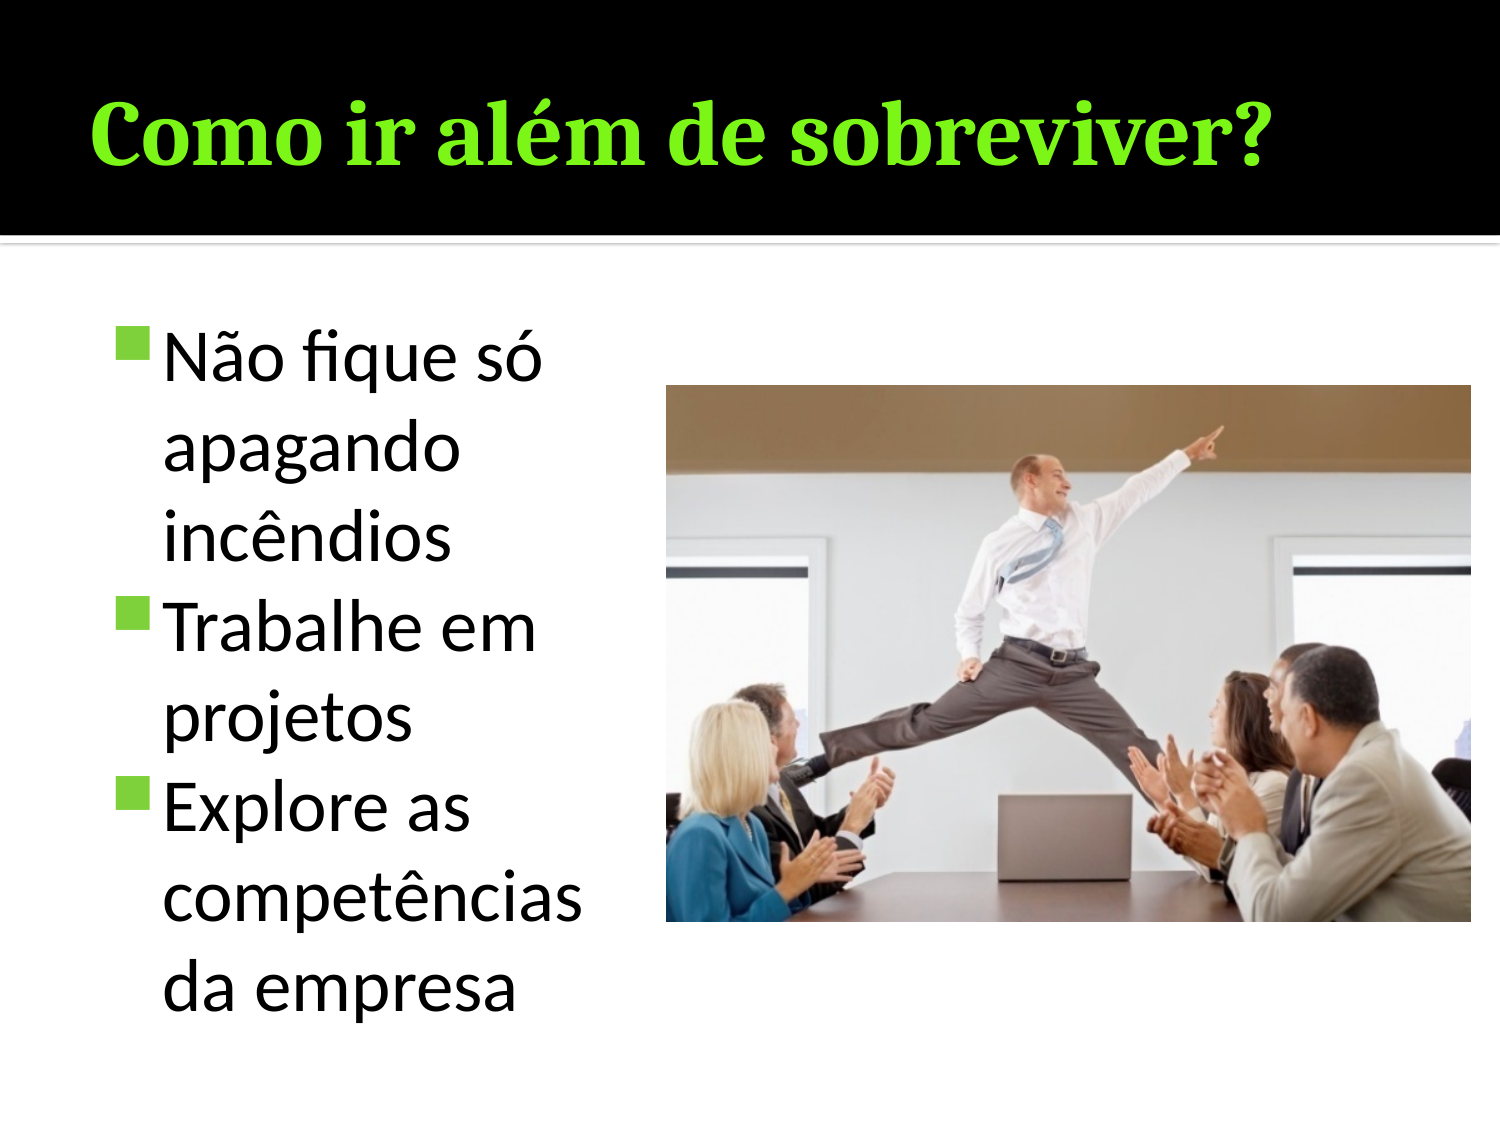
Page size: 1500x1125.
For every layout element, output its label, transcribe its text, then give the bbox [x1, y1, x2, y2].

list Não fique só apagando incêndios Trabalhe em projetos Explore as competências da empresa [75, 291, 738, 1050]
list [666, 385, 1471, 922]
title Como ir além de sobreviver? [75, 24, 1425, 231]
